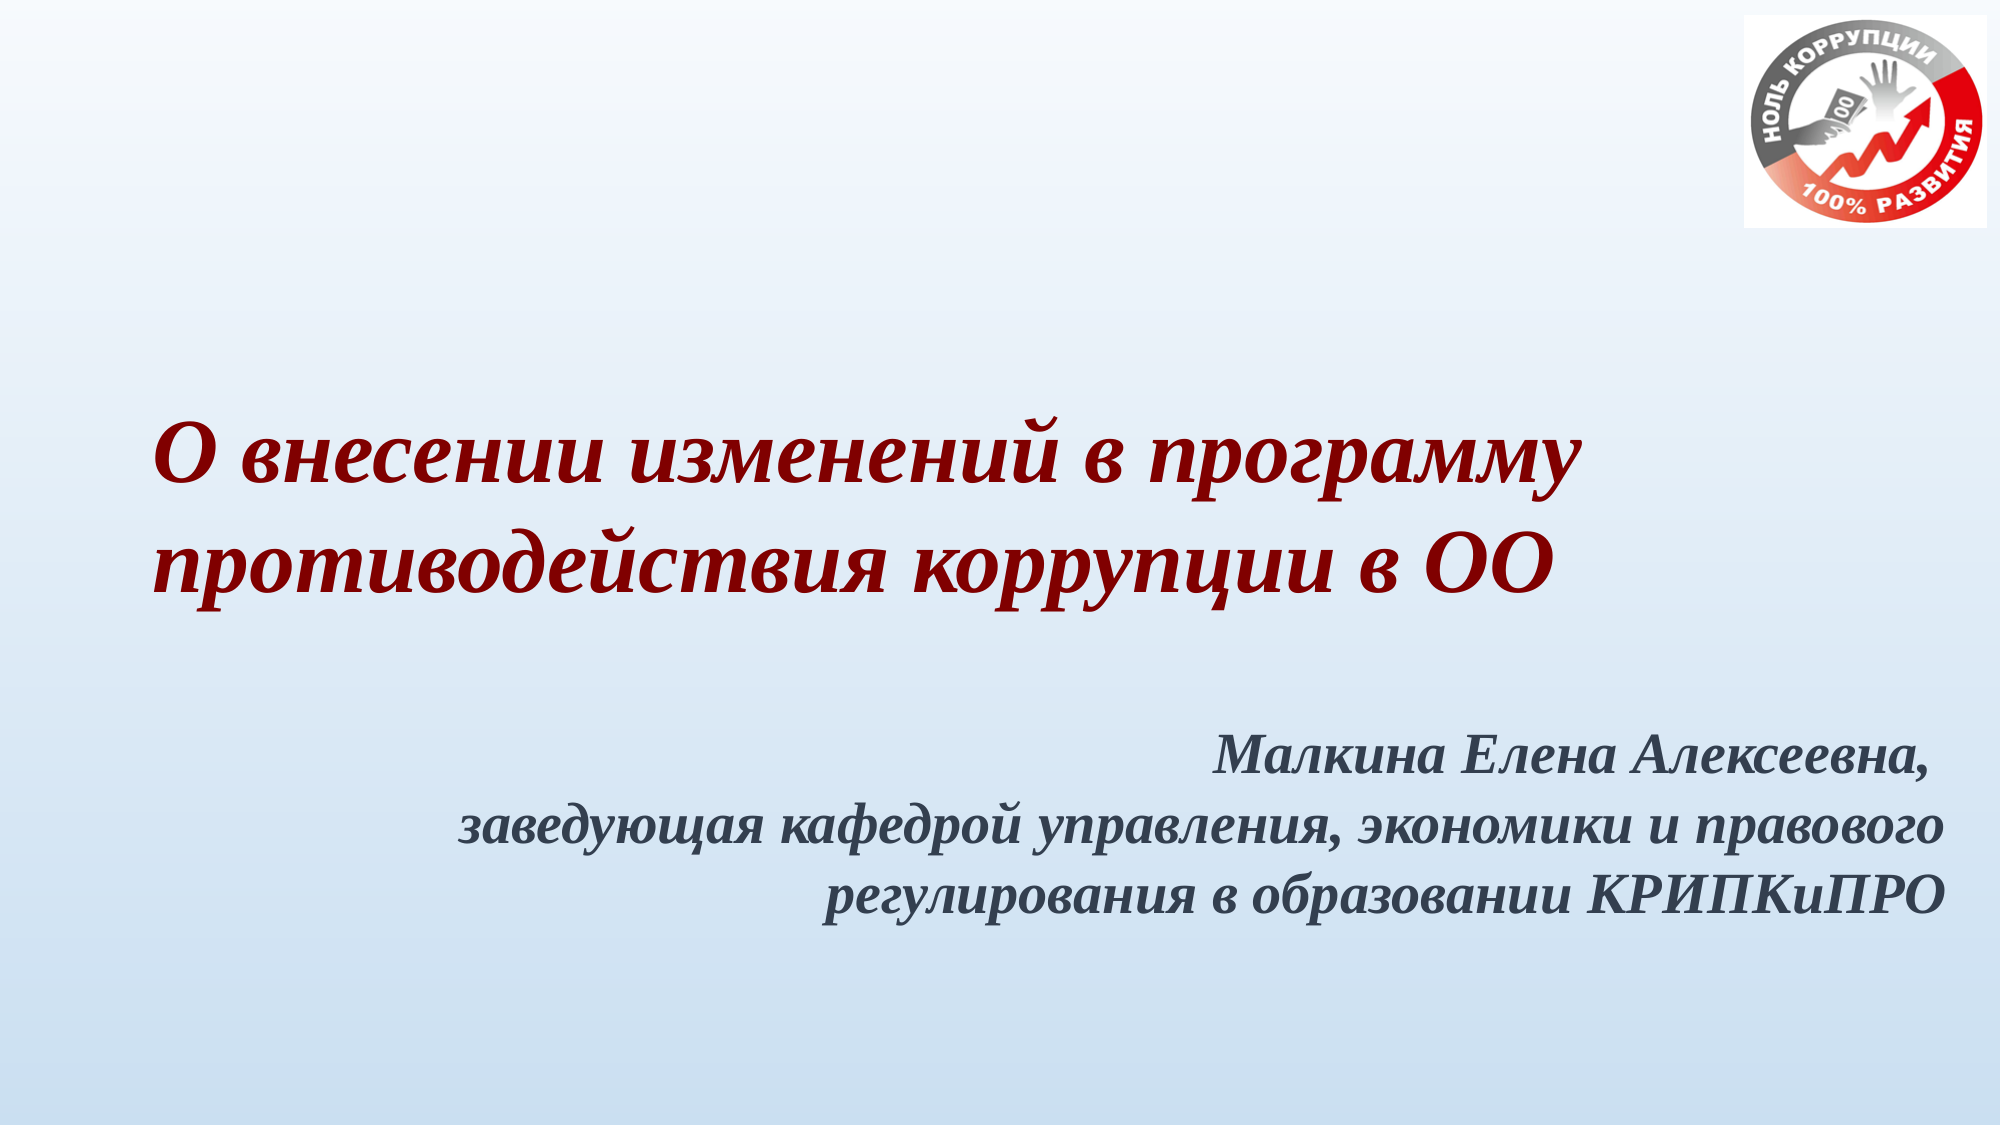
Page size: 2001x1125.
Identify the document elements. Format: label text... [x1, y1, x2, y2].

picture [1744, 15, 1987, 228]
list Малкина Елена Алексеевна, заведующая кафедрой управления, экономики и правового регулирования в образовании КРИПКиПРО [137, 707, 1963, 1014]
title О внесении изменений в программу противодействия коррупции в ОО [137, 372, 1963, 629]
